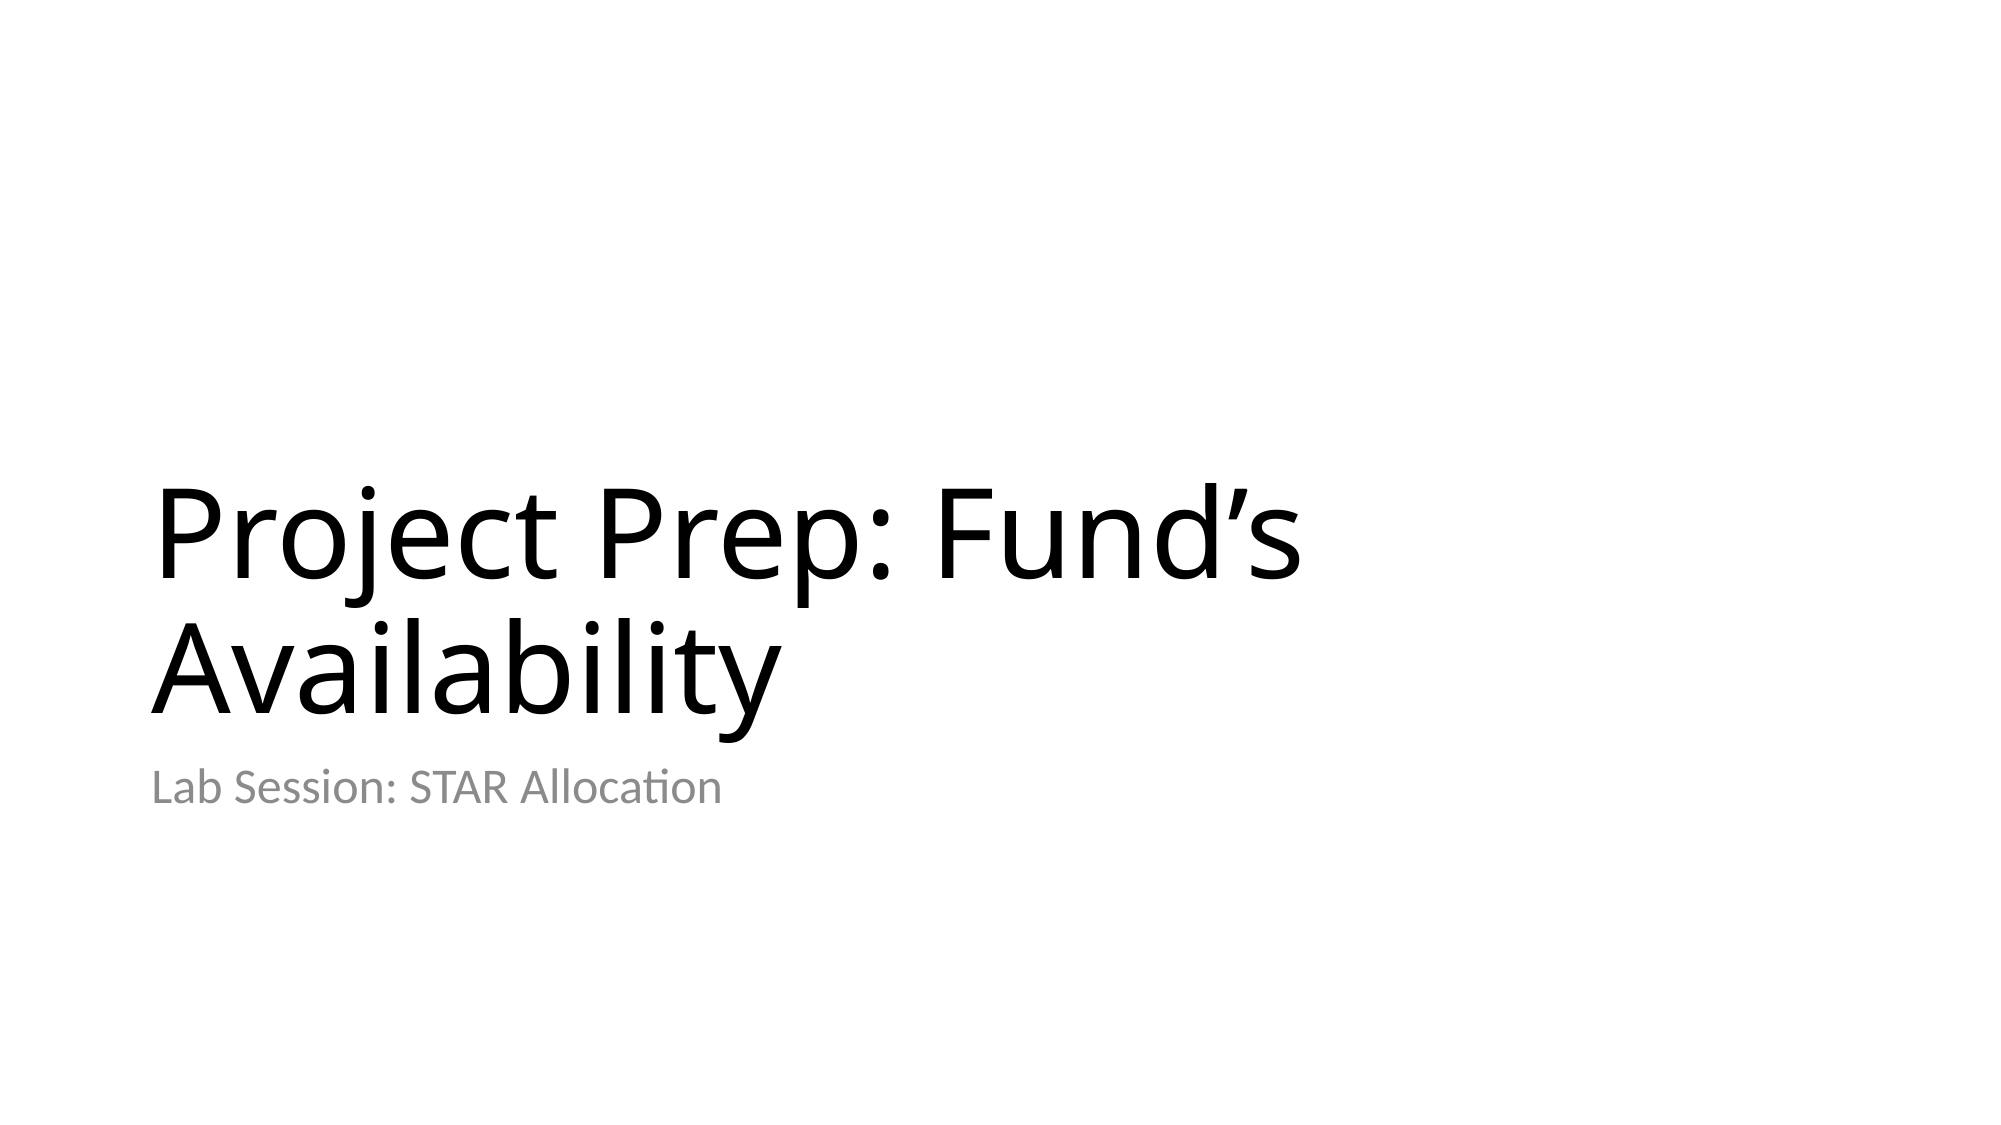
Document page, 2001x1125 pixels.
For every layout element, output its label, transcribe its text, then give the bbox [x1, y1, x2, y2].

title Project Prep: Fund’s Availability [136, 280, 1862, 749]
list Lab Session: STAR Allocation [136, 752, 1862, 999]
